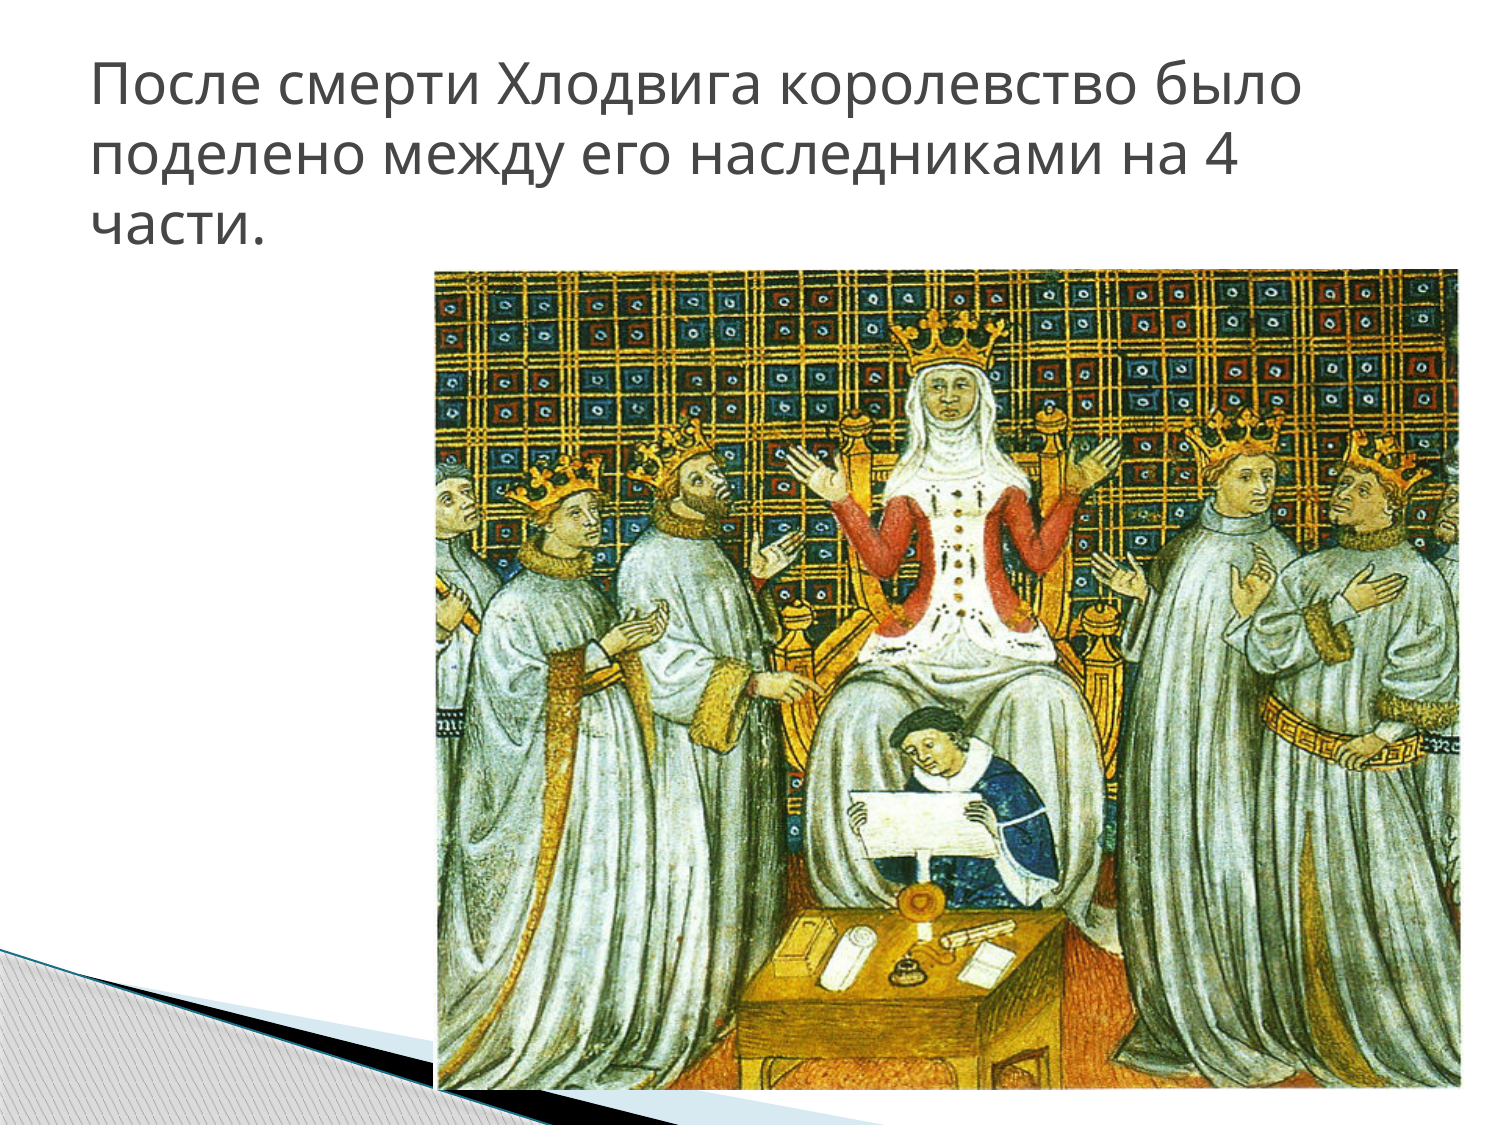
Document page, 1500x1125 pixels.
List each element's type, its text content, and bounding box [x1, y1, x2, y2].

title После смерти Хлодвига королевство было поделено между его наследниками на 4 части. [75, 45, 1442, 258]
picture [433, 269, 1464, 1091]
